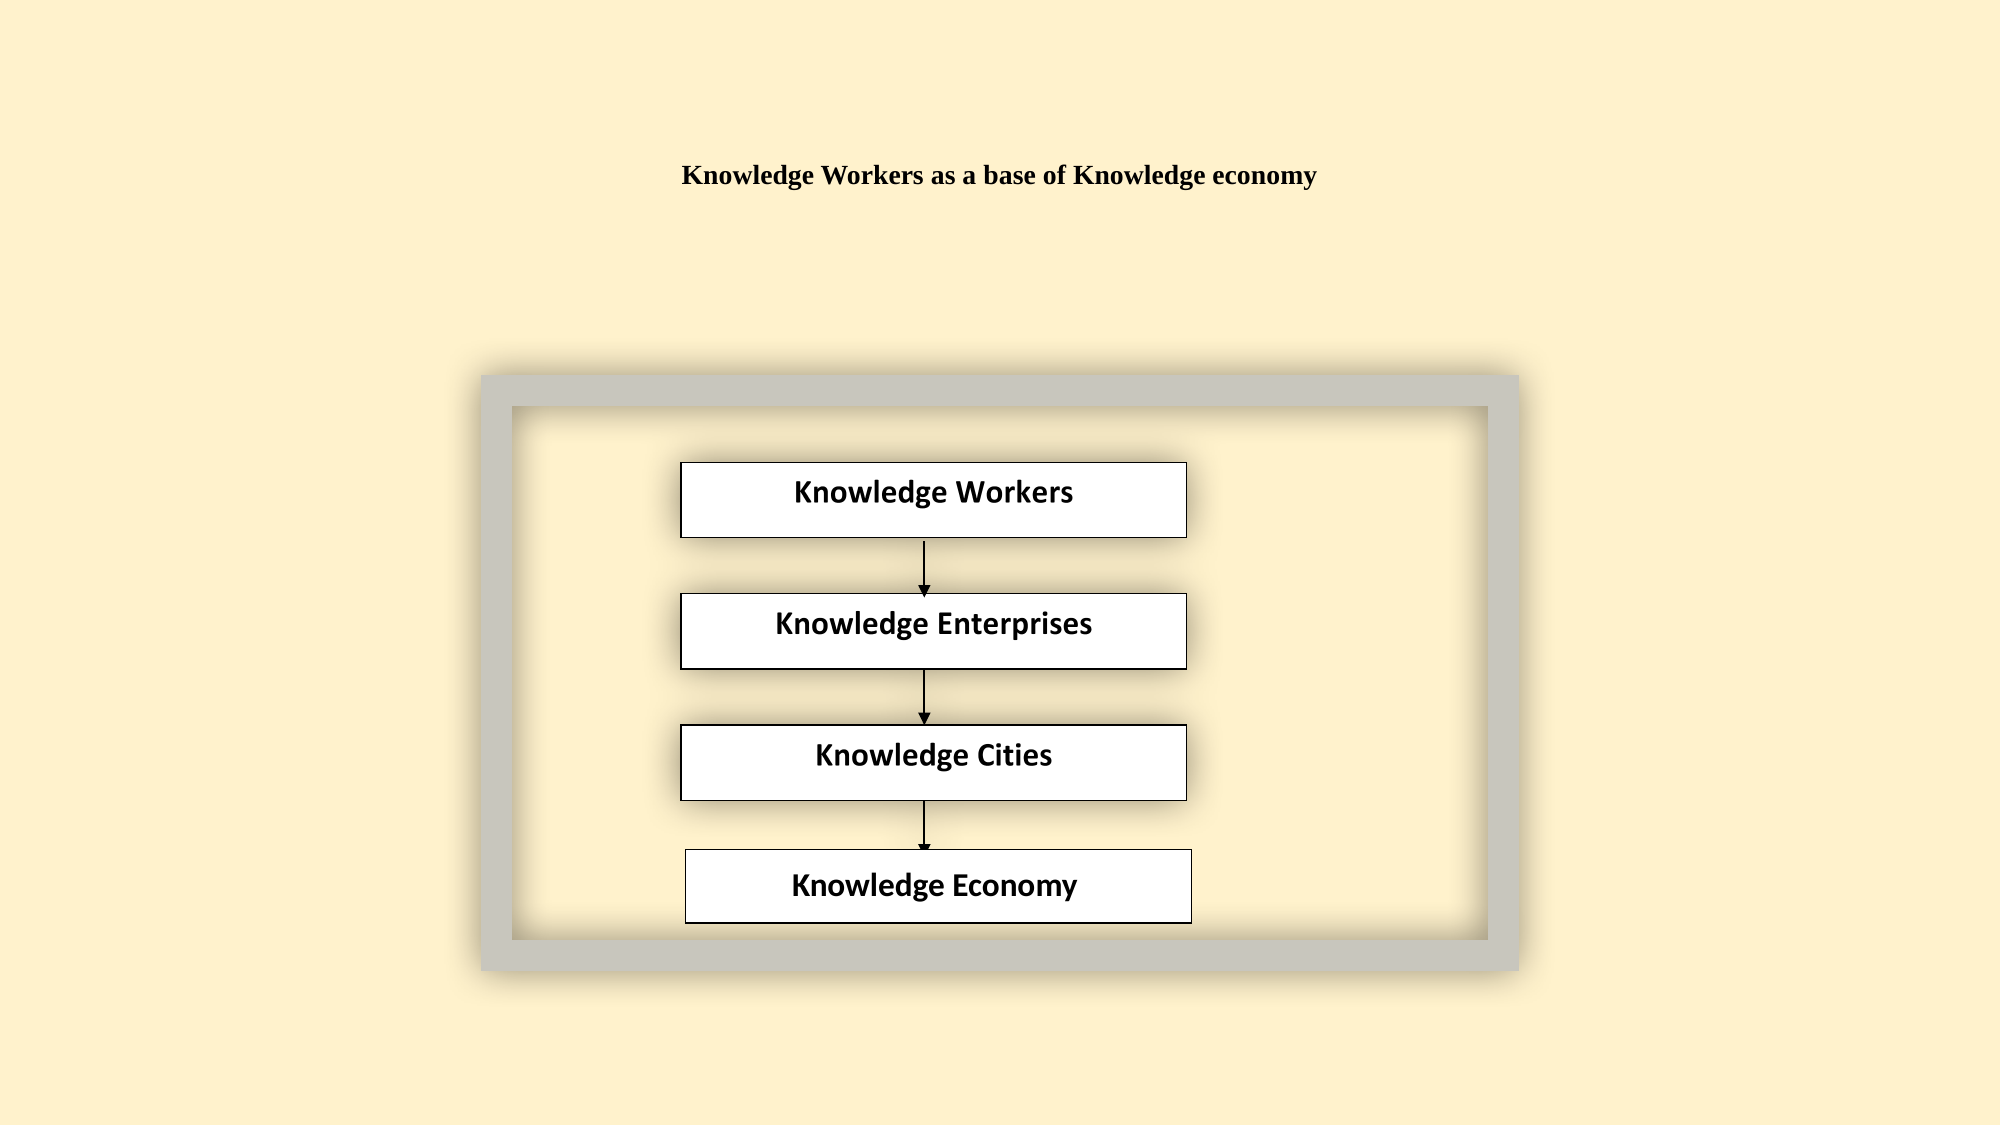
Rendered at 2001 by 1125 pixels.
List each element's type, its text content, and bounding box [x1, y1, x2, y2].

title Knowledge Workers as a base of Knowledge economy [137, 59, 1863, 278]
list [512, 405, 1488, 940]
